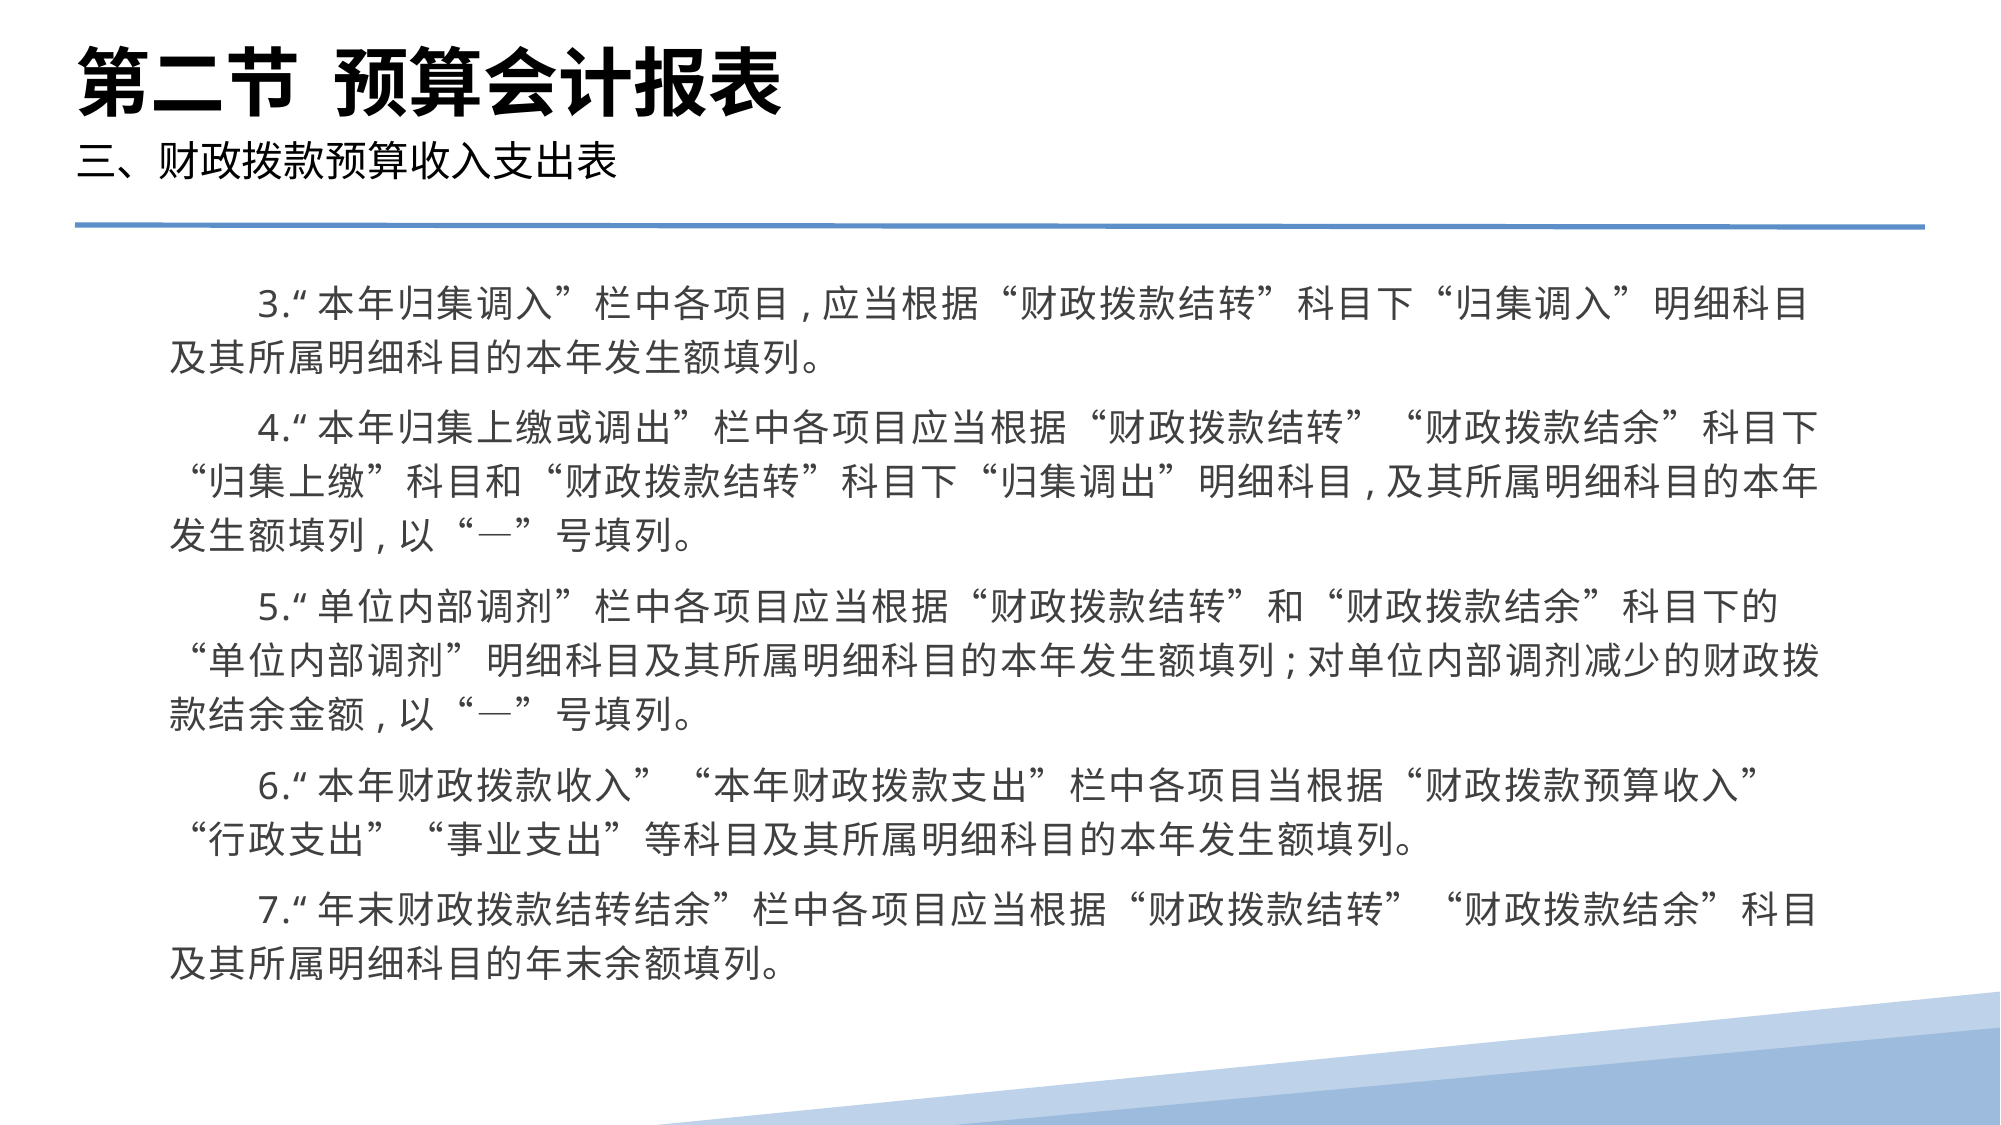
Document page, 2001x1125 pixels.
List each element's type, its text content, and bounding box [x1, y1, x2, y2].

text_box 三、财政拨款预算收入支出表 [75, 124, 1925, 200]
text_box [656, 991, 2000, 1125]
text_box 第二节 预算会计报表 [75, 24, 1925, 124]
text_box 3.“本年归集调入”栏中各项目,应当根据“财政拨款结转”科目下“归集调入”明细科目及其所属明细科目的本年发生额填列。 4.“本年归集上缴或调出”栏中各项目应当根据“财政拨款结转”“财政拨款结余”科目下“归集上缴”科目和“财政拨款结转”科目下“归集调出”明细科目,及其所属明细科目的本年发生额填列,以“—”号填列。 5.“单位内部调剂”栏中各项目应当根据“财政拨款结转”和“财政拨款结余”科目下的“单位内部调剂”明细科目及其所属明细科目的本年发生额填列;对单位内部调剂减少的财政拨款结余金额,以“—”号填列。 6.“本年财政拨款收入”“本年财政拨款支出”栏中各项目当根据“财政拨款预算收入”“行政支出”“事业支出”等科目及其所属明细科目的本年发生额填列。 7.“年末财政拨款结转结余”栏中各项目应当根据“财政拨款结转”“财政拨款结余”科目及其所属明细科目的年末余额填列。 [159, 239, 1852, 1016]
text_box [74, 224, 1925, 228]
